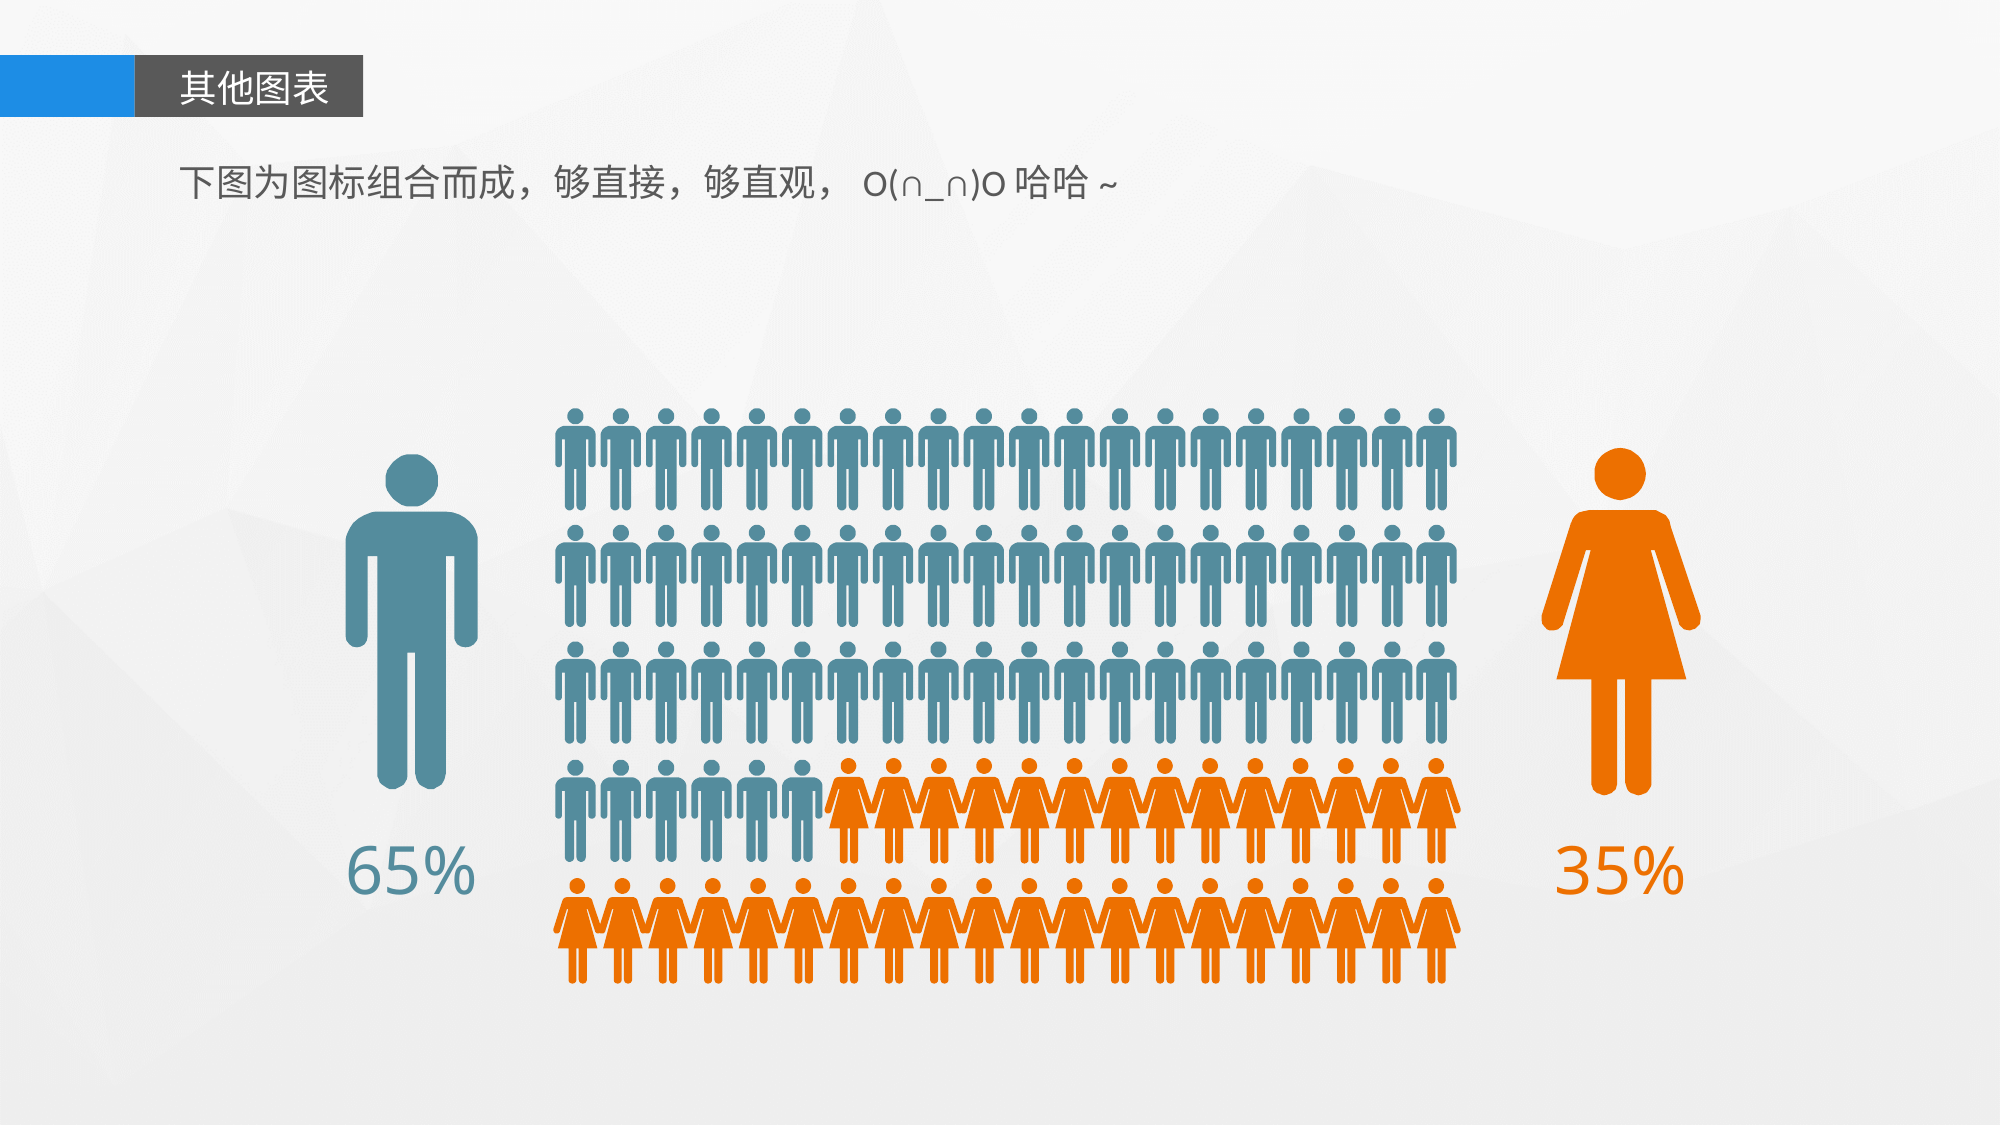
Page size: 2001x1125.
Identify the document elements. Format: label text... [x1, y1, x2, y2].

text_box 下图为图标组合而成，够直接，够直观，O(∩_∩)O哈哈~ [164, 140, 1914, 212]
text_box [555, 524, 1457, 628]
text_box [345, 454, 478, 790]
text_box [555, 408, 1457, 511]
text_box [555, 758, 1461, 864]
text_box 35% [1514, 820, 1728, 915]
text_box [1541, 447, 1701, 796]
text_box 65% [305, 820, 518, 915]
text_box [555, 641, 1457, 744]
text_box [553, 878, 1461, 984]
text_box 其他图表 [165, 57, 345, 117]
